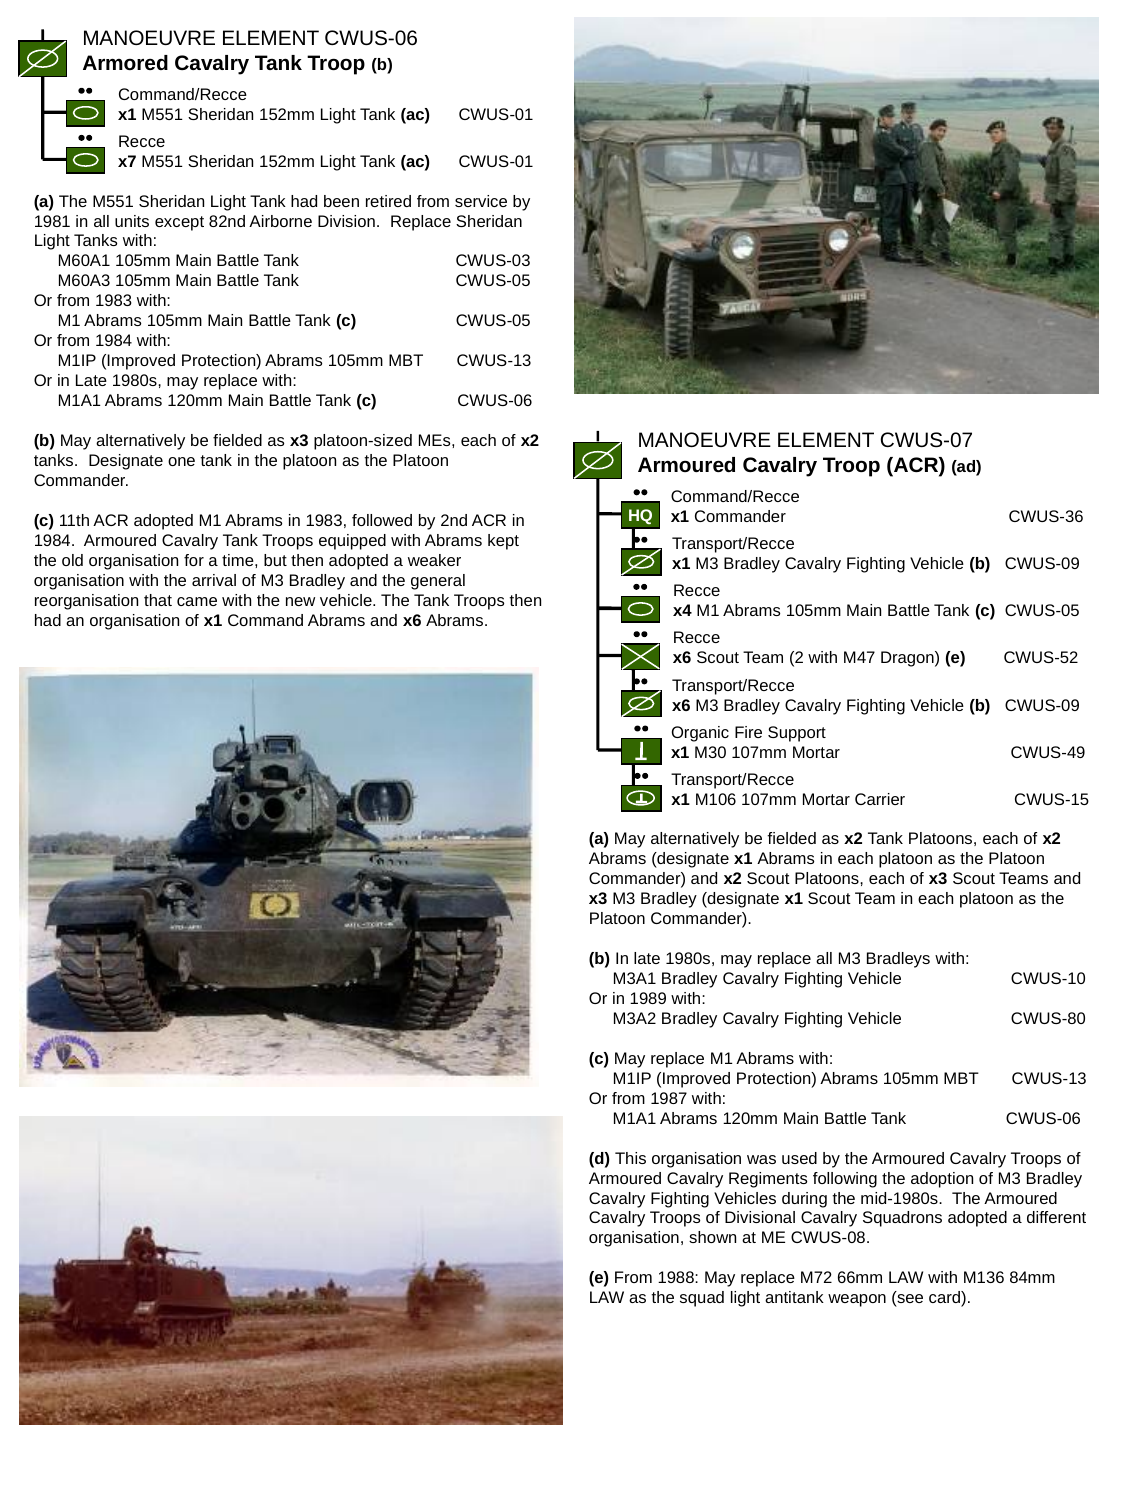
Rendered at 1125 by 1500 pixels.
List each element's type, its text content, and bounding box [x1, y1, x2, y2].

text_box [635, 773, 648, 779]
text_box (a) May alternatively be fielded as x2 Tank Platoons, each of x2 Abrams (designate x1 Abrams in each platoon as the Platoon Commander) and x2 Scout Platoons, each of x3 Scout Teams and x3 M3 Bradley (designate x1 Scout Team in each platoon as the Platoon Commander). (b) In late 1980s, may replace all M3 Bradleys with: M3A1 Bradley Cavalry Fighting Vehicle CWUS-10 Or in 1989 with: M3A2 Bradley Cavalry Fighting Vehicle CWUS-80 (c) May replace M1 Abrams with: M1IP (Improved Protection) Abrams 105mm MBT CWUS-13 Or from 1987 with: M1A1 Abrams 120mm Main Battle Tank CWUS-06 (d) This organisation was used by the Armoured Cavalry Troops of Armoured Cavalry Regiments following the adoption of M3 Bradley Cavalry Fighting Vehicles during the mid-1980s. The Armoured Cavalry Troops of Divisional Cavalry Squadrons adopted a different organisation, shown at ME CWUS-08. (e) From 1988: May replace M72 66mm LAW with M136 84mm LAW as the squad light antitank weapon (see card). [574, 820, 1106, 1335]
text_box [18, 41, 67, 77]
text_box Command/Recce x1 M551 Sheridan 152mm Light Tank (ac) CWUS-01 [103, 76, 549, 123]
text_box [634, 631, 647, 637]
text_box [621, 643, 660, 670]
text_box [621, 738, 661, 765]
picture [18, 1116, 563, 1425]
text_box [634, 537, 647, 542]
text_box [634, 679, 647, 684]
text_box MANOEUVRE ELEMENT CWUS-07 Armoured Cavalry Troop (ACR) (ad) [622, 419, 997, 484]
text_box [634, 584, 647, 590]
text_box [621, 549, 661, 575]
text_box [621, 690, 661, 717]
text_box Recce x7 M551 Sheridan 152mm Light Tank (ac) CWUS-01 [103, 123, 549, 179]
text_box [621, 502, 660, 528]
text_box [66, 147, 105, 174]
text_box Transport/Recce x1 M106 107mm Mortar Carrier CWUS-15 [656, 761, 1105, 817]
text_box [621, 785, 661, 812]
text_box Recce x6 Scout Team (2 with M47 Dragon) (e) CWUS-52 [658, 620, 1094, 675]
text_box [621, 596, 660, 623]
text_box Recce x4 M1 Abrams 105mm Main Battle Tank (c) CWUS-05 [658, 572, 1095, 628]
picture [574, 17, 1099, 394]
text_box Command/Recce x1 Commander CWUS-36 [656, 478, 1099, 533]
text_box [79, 88, 92, 93]
text_box Transport/Recce x6 M3 Bradley Cavalry Fighting Vehicle (b) CWUS-09 [657, 667, 1095, 714]
text_box (a) The M551 Sheridan Light Tank had been retired from service by 1981 in all units except 82nd Airborne Division. Replace Sheridan Light Tanks with: M60A1 105mm Main Battle Tank CWUS-03 M60A3 105mm Main Battle Tank CWUS-05 Or from 1983 with: M1 Abrams 105mm Main Battle Tank (c) CWUS-05 Or from 1984 with: M1IP (Improved Protection) Abrams 105mm MBT CWUS-13 Or in Late 1980s, may replace with: M1A1 Abrams 120mm Main Battle Tank (c) CWUS-06 (b) May alternatively be fielded as x3 platoon-sized MEs, each of x2 tanks. Designate one tank in the platoon as the Platoon Commander. (c) 11th ACR adopted M1 Abrams in 1983, followed by 2nd ACR in 1984. Armoured Cavalry Tank Troops equipped with Abrams kept the old organisation for a time, but then adopted a weaker organisation with the arrival of M3 Bradley and the general reorganisation that came with the new vehicle. The Tank Troops then had an organisation of x1 Command Abrams and x6 Abrams. [19, 183, 563, 637]
text_box Transport/Recce x1 M3 Bradley Cavalry Fighting Vehicle (b) CWUS-09 [657, 525, 1095, 572]
text_box Organic Fire Support x1 M30 107mm Mortar CWUS-49 [656, 714, 1101, 761]
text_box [574, 442, 622, 479]
picture [18, 667, 539, 1087]
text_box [66, 100, 105, 127]
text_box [79, 135, 92, 141]
text_box MANOEUVRE ELEMENT CWUS-06 Armored Cavalry Tank Troop (b) [67, 17, 433, 83]
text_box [634, 490, 647, 495]
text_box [635, 726, 648, 731]
